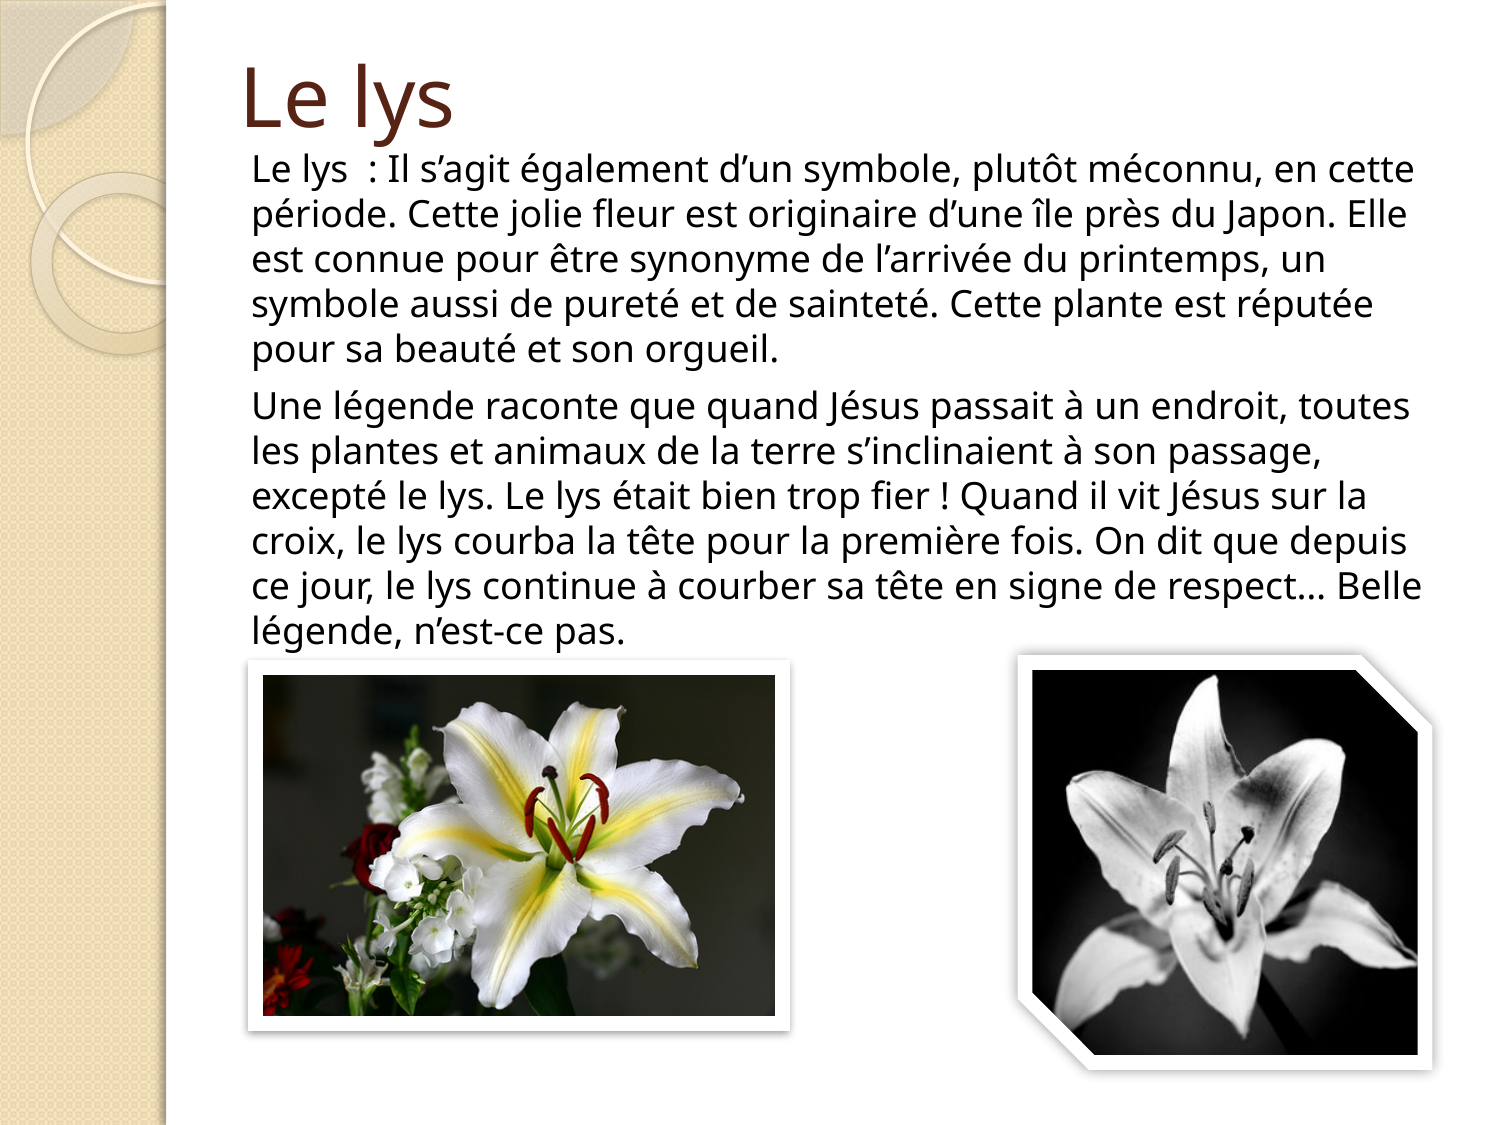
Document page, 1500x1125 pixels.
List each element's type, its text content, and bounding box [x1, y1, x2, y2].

title Le lys [225, 0, 1455, 137]
picture [262, 674, 776, 1017]
picture [1024, 662, 1426, 1063]
list Le lys : Il s’agit également d’un symbole, plutôt méconnu, en cette période. Cette jolie fleur est originaire d’une île près du Japon. Elle est connue pour être synonyme de l’arrivée du printemps, un symbole aussi de pureté et de sainteté. Cette plante est réputée pour sa beauté et son orgueil. Une légende raconte que quand Jésus passait à un endroit, toutes les plantes et animaux de la terre s’inclinaient à son passage, excepté le lys. Le lys était bien trop fier ! Quand il vit Jésus sur la croix, le lys courba la tête pour la première fois. On dit que depuis ce jour, le lys continue à courber sa tête en signe de respect… Belle légende, n’est-ce pas. [225, 137, 1455, 925]
